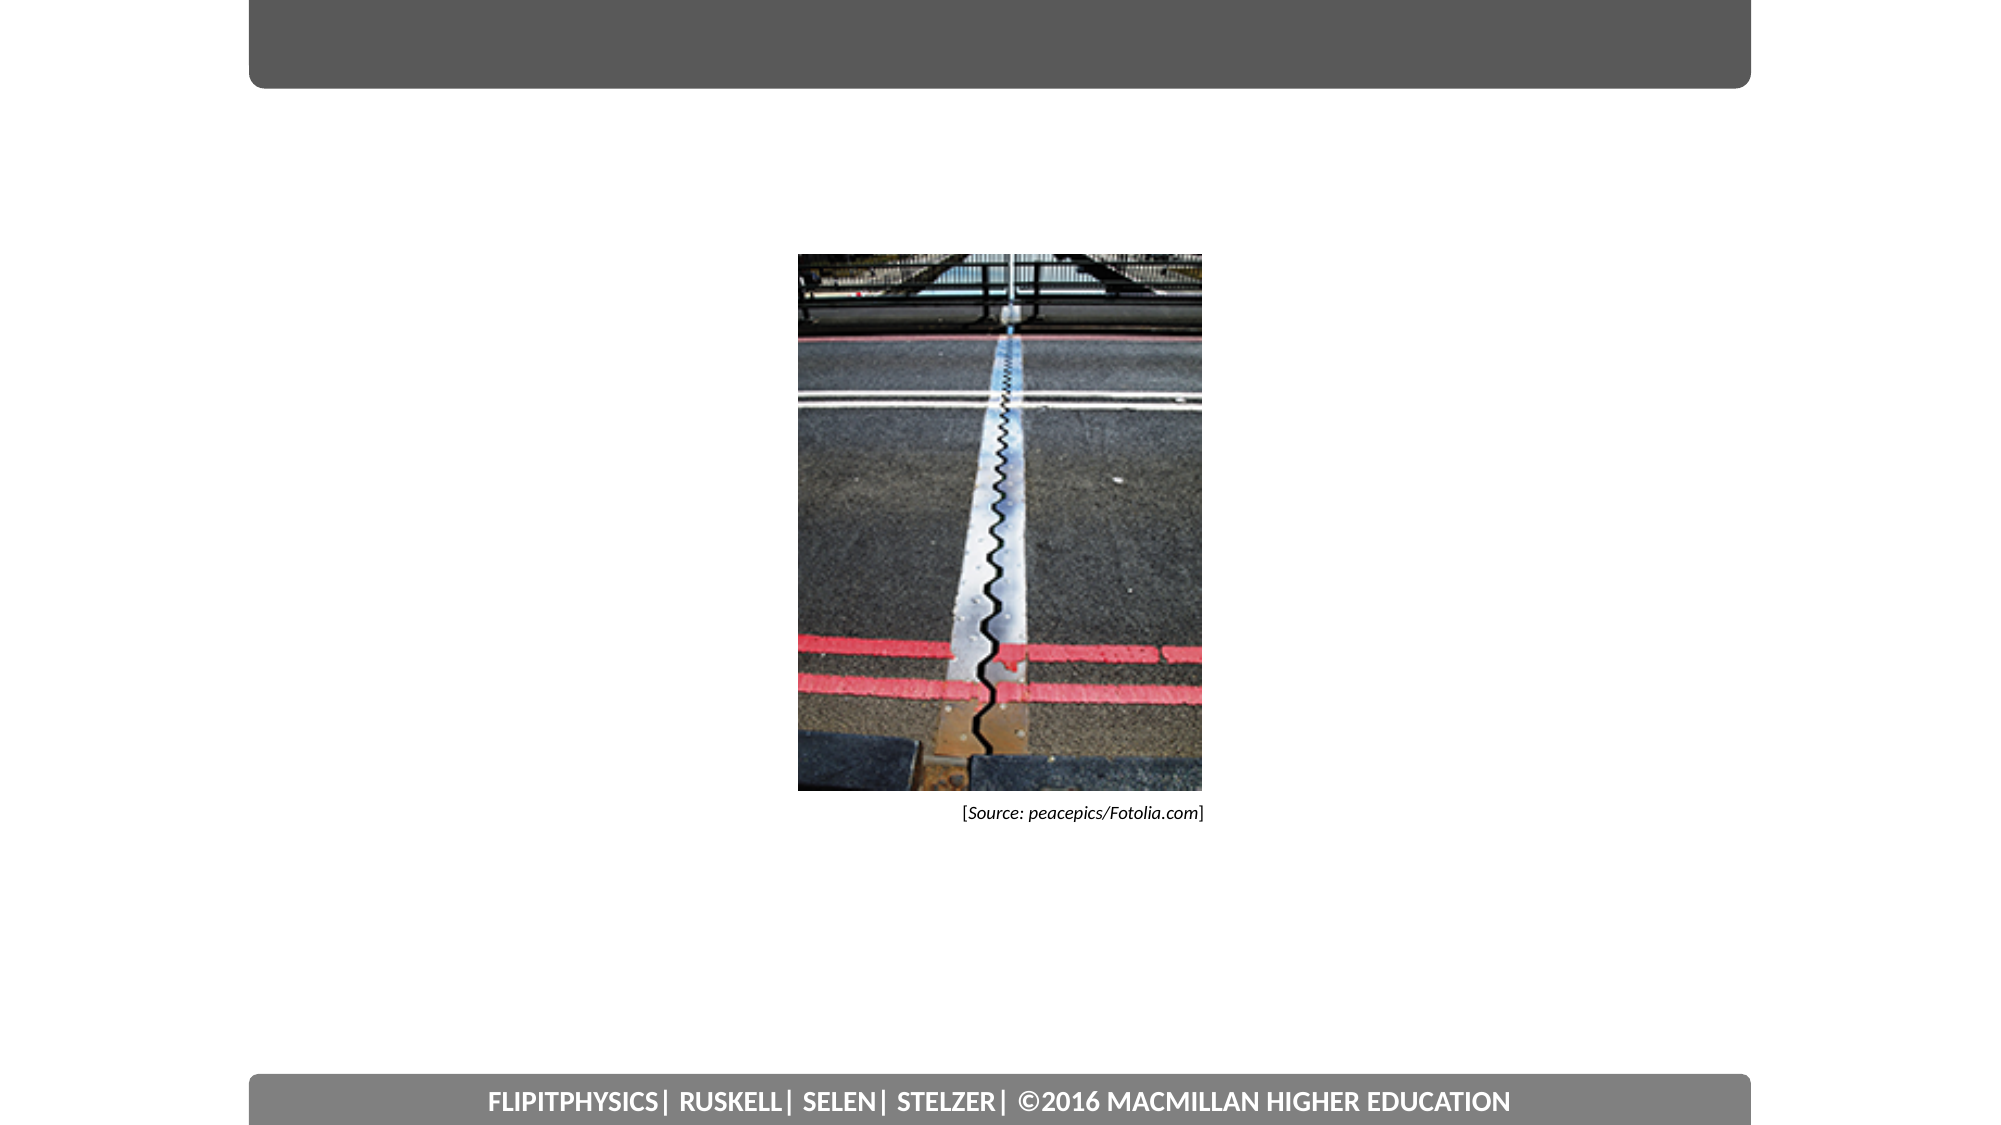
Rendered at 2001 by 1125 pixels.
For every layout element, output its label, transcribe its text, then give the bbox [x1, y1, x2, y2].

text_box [249, 1074, 1750, 1125]
text_box [Source: peacepics/Fotolia.com] [947, 793, 1251, 831]
text_box [248, 0, 1752, 89]
picture [798, 254, 1202, 791]
